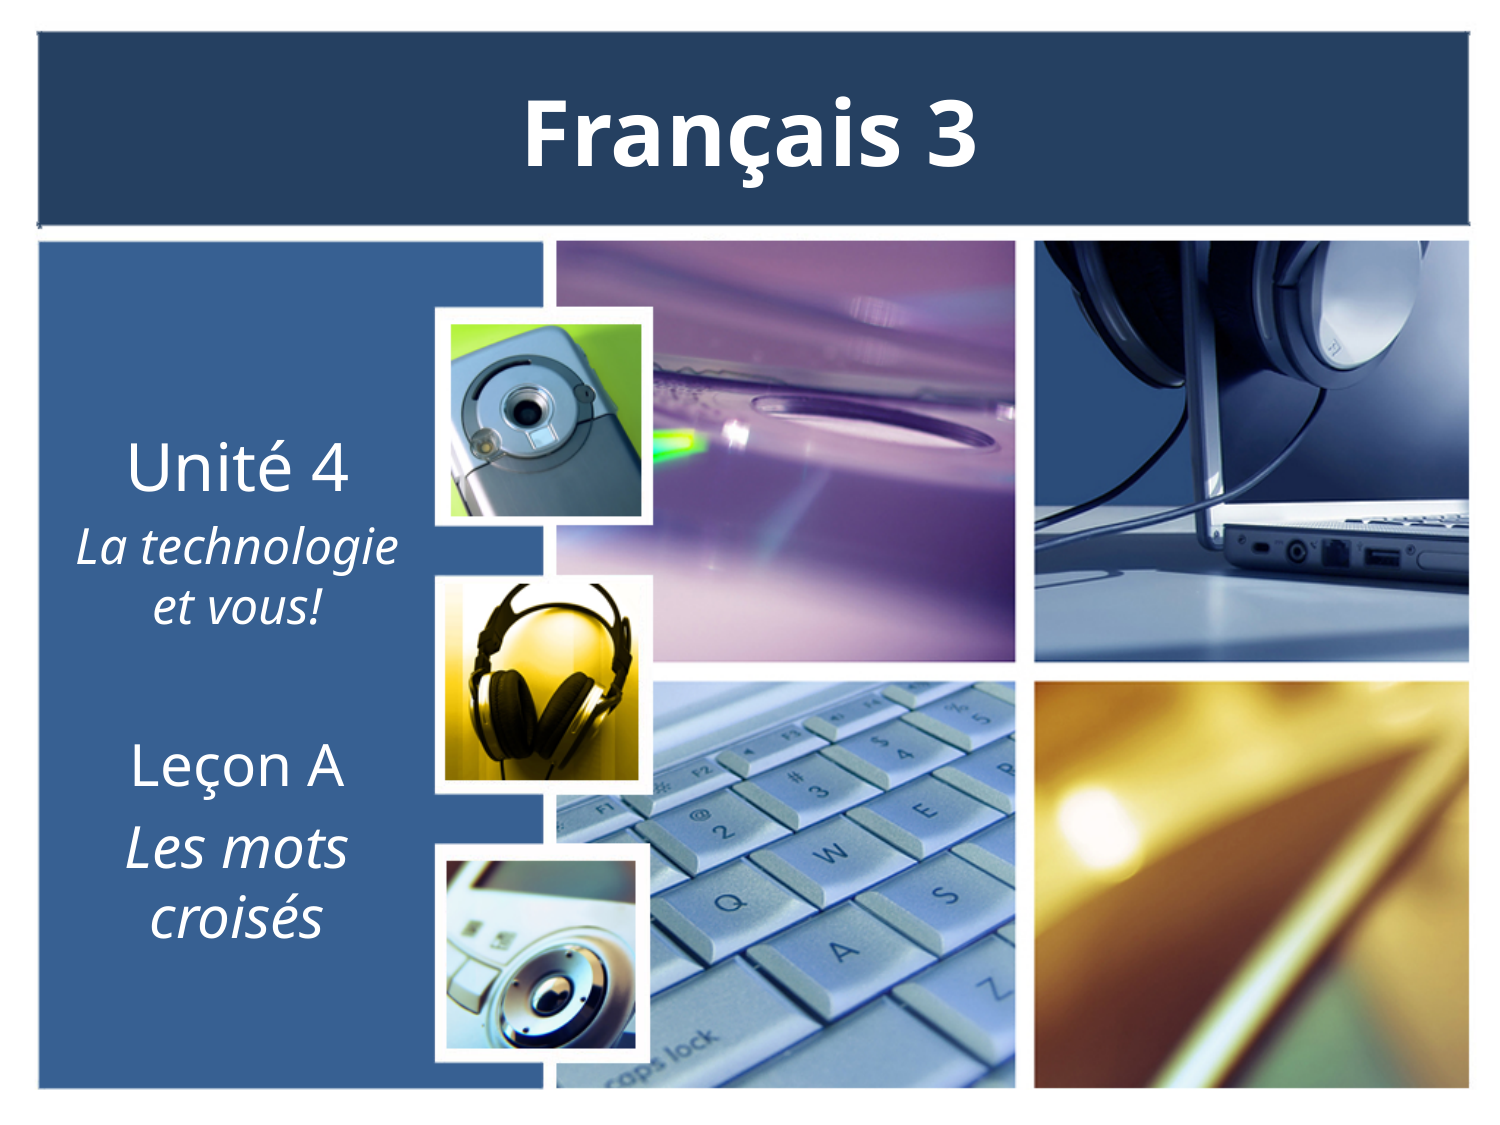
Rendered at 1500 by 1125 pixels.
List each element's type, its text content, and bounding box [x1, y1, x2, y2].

picture [0, 0, 1500, 1125]
title Français 3 [37, 34, 1463, 225]
subtitle Unité 4 La technologie et vous! Leçon A Les mots croisés [37, 312, 438, 1063]
